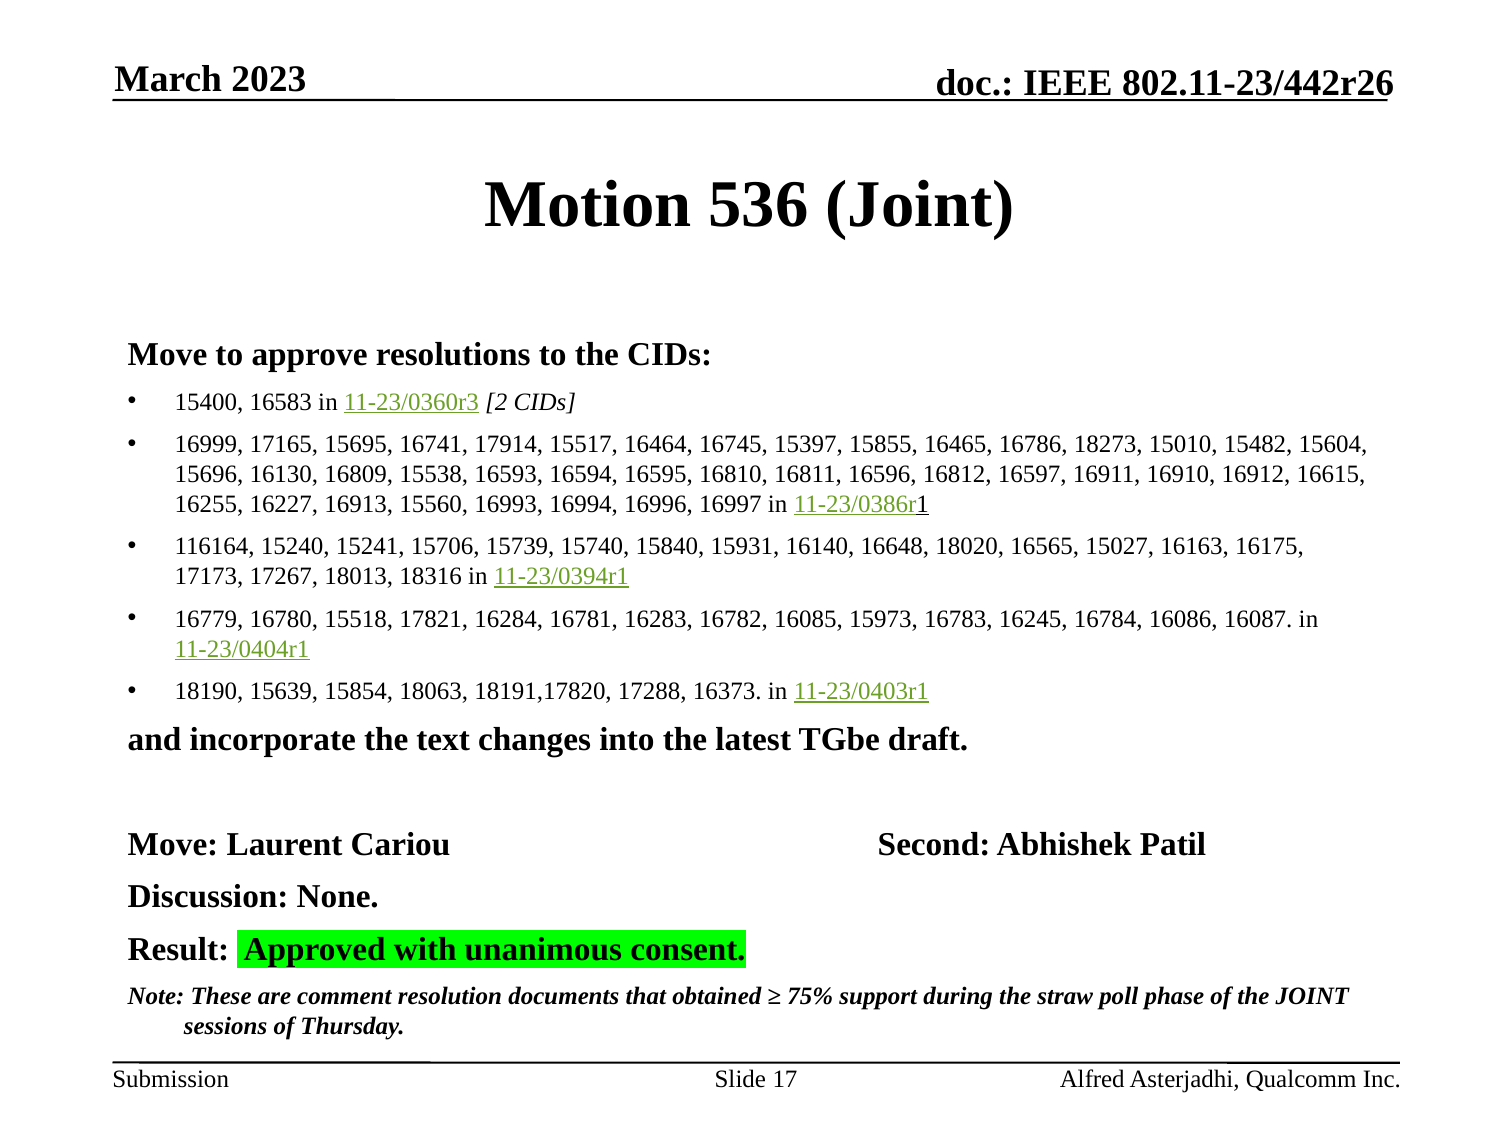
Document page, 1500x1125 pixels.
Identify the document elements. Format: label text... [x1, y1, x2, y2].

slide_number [114, 54, 423, 100]
slide_number Slide 17 [712, 1061, 800, 1123]
title Motion 536 (Joint) [112, 112, 1388, 288]
footer Alfred Asterjadhi, Qualcomm Inc. [878, 1061, 1402, 1093]
list Move to approve resolutions to the CIDs: 15400, 16583 in 11-23/0360r3 [2 CIDs] 16999, 17165, 15695, 16741, 17914, 15517, 16464, 16745, 15397, 15855, 16465, 16786, 18273, 15010, 15482, 15604, 15696, 16130, 16809, 15538, 16593, 16594, 16595, 16810, 16811, 16596, 16812, 16597, 16911, 16910, 16912, 16615, 16255, 16227, 16913, 15560, 16993, 16994, 16996, 16997 in 11-23/0386r1 116164, 15240, 15241, 15706, 15739, 15740, 15840, 15931, 16140, 16648, 18020, 16565, 15027, 16163, 16175, 17173, 17267, 18013, 18316 in 11-23/0394r1 16779, 16780, 15518, 17821, 16284, 16781, 16283, 16782, 16085, 15973, 16783, 16245, 16784, 16086, 16087. in 11-23/0404r1 18190, 15639, 15854, 18063, 18191,17820, 17288, 16373. in 11-23/0403r1 and incorporate the text changes into the latest TGbe draft. Move: Laurent Cariou Second: Abhishek Patil Discussion: None. Result: Approved with unanimous consent. Note: These are comment resolution documents that obtained ≥ 75% support during the straw poll phase of the JOINT sessions of Thursday. [112, 324, 1388, 1063]
